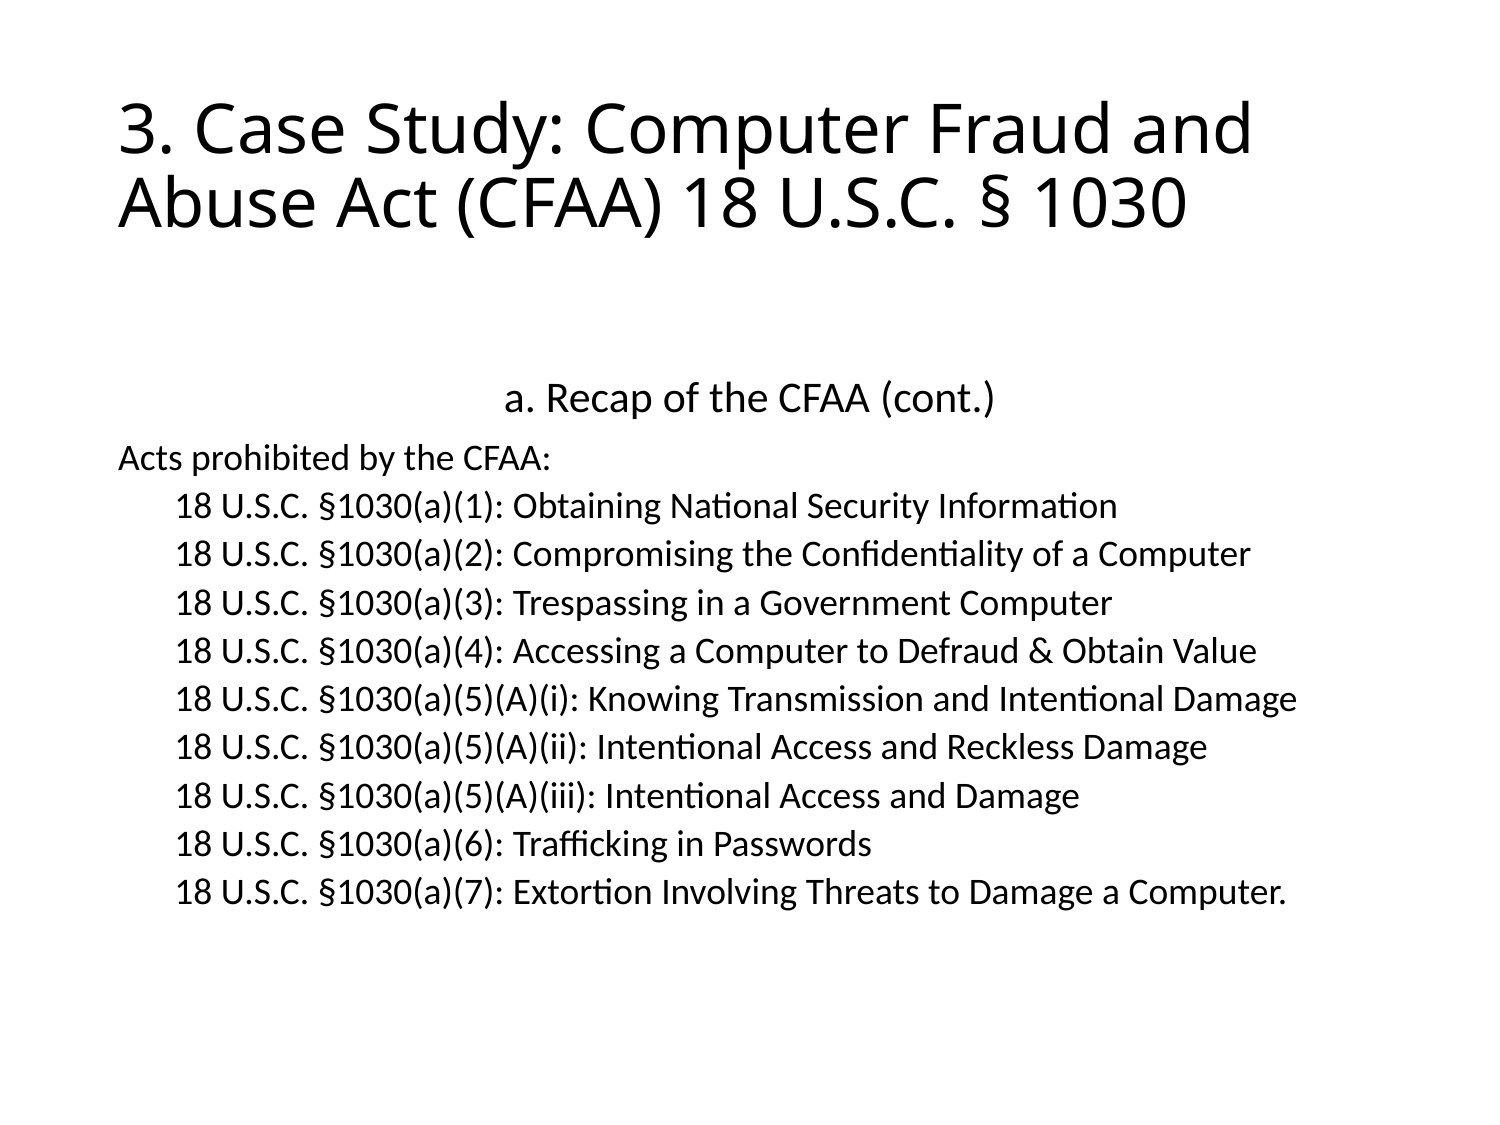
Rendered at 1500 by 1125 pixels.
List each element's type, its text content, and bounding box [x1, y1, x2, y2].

list a. Recap of the CFAA (cont.) Acts prohibited by the CFAA: 18 U.S.C. §1030(a)(1): Obtaining National Security Information 18 U.S.C. §1030(a)(2): Compromising the Confidentiality of a Computer 18 U.S.C. §1030(a)(3): Trespassing in a Government Computer 18 U.S.C. §1030(a)(4): Accessing a Computer to Defraud & Obtain Value 18 U.S.C. §1030(a)(5)(A)(i): Knowing Transmission and Intentional Damage 18 U.S.C. §1030(a)(5)(A)(ii): Intentional Access and Reckless Damage 18 U.S.C. §1030(a)(5)(A)(iii): Intentional Access and Damage 18 U.S.C. §1030(a)(6): Trafficking in Passwords 18 U.S.C. §1030(a)(7): Extortion Involving Threats to Damage a Computer. [102, 299, 1398, 1014]
title 3. Case Study: Computer Fraud and Abuse Act (CFAA) 18 U.S.C. § 1030 [102, 59, 1398, 278]
